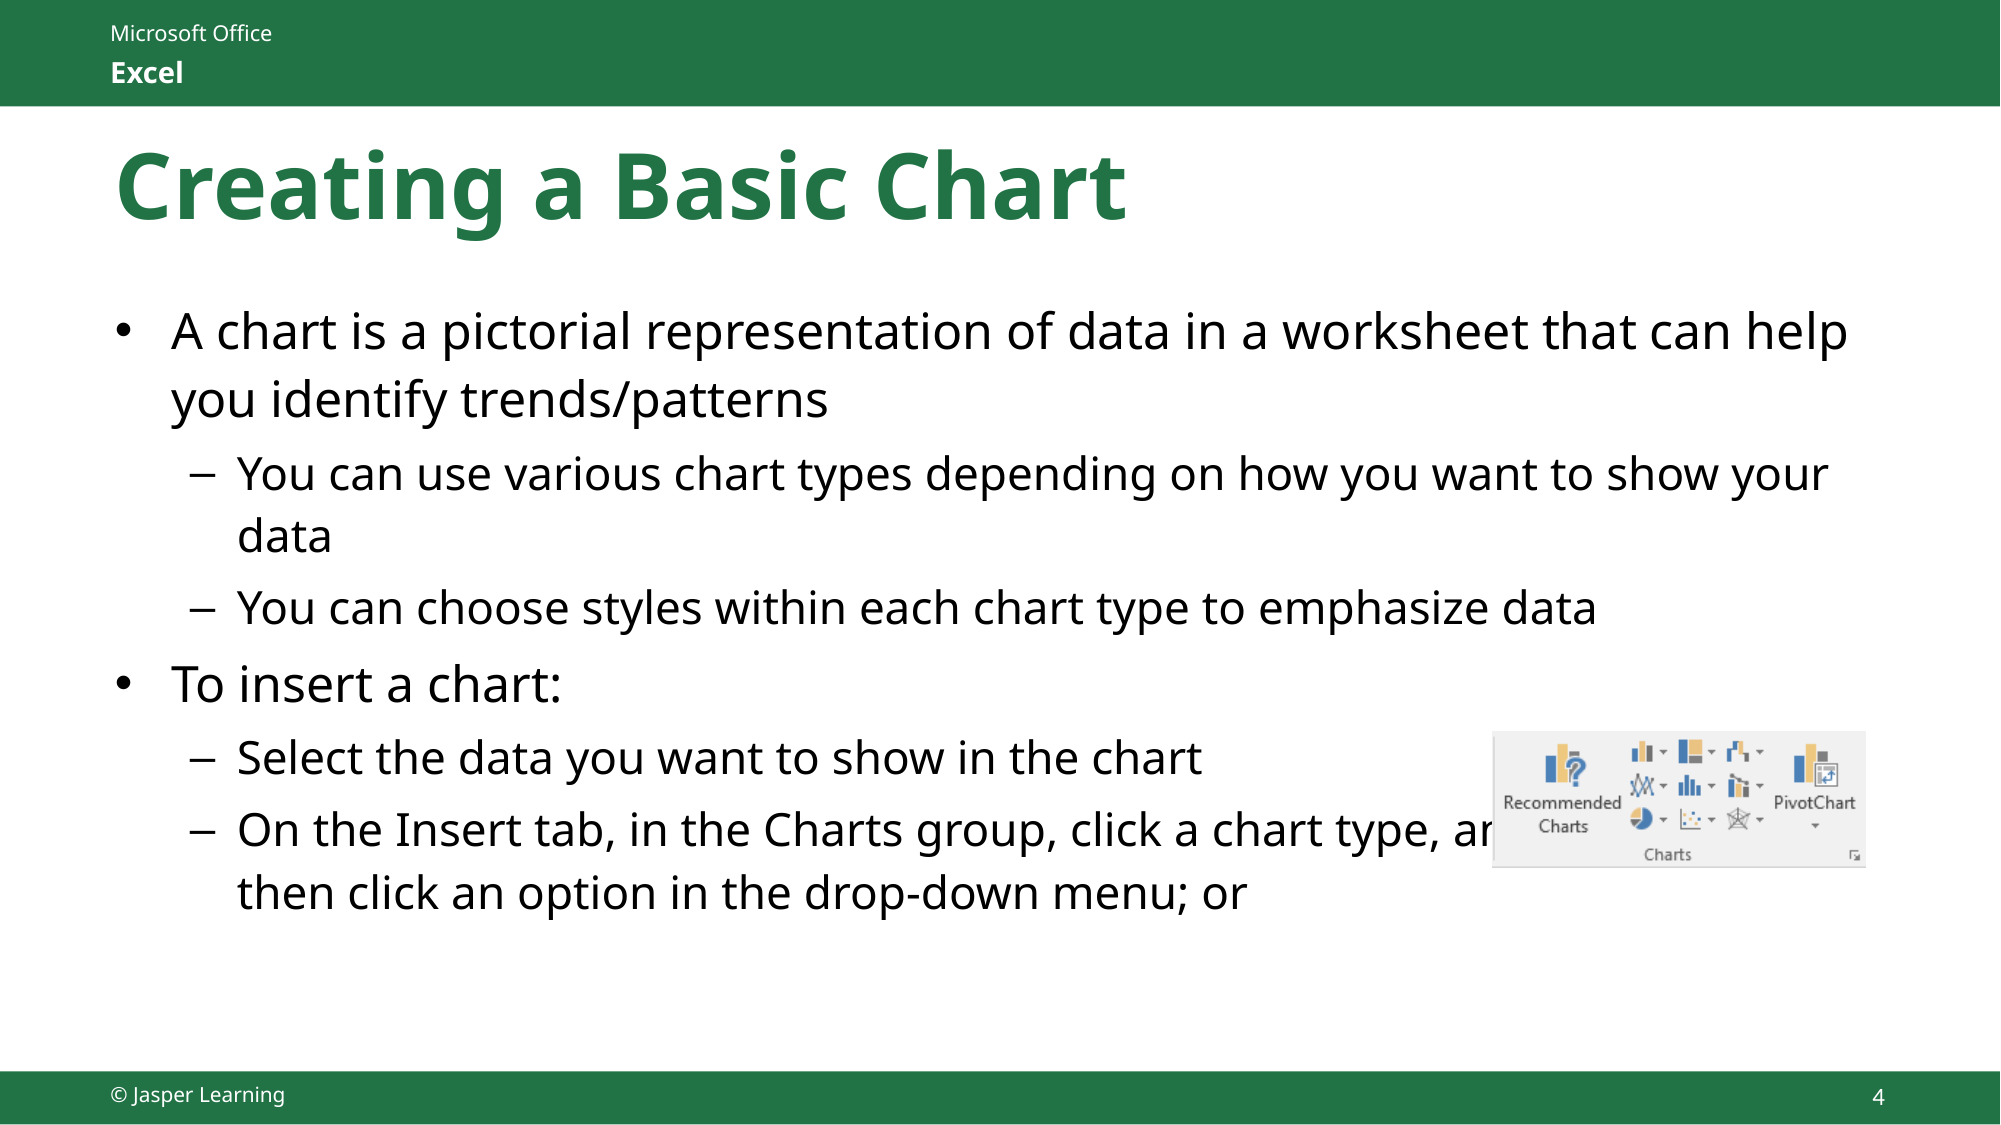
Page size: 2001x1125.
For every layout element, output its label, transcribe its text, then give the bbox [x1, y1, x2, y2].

slide_number 4 [1433, 1065, 1900, 1125]
footer © Jasper Learning [95, 1065, 729, 1125]
title Creating a Basic Chart [99, 118, 1866, 248]
list A chart is a pictorial representation of data in a worksheet that can help you identify trends/patterns You can use various chart types depending on how you want to show your data You can choose styles within each chart type to emphasize data To insert a chart: Select the data you want to show in the chart On the Insert tab, in the Charts group, click a chart type, and then click an option in the drop-down menu; or [99, 283, 1900, 1026]
picture [1492, 731, 1866, 868]
